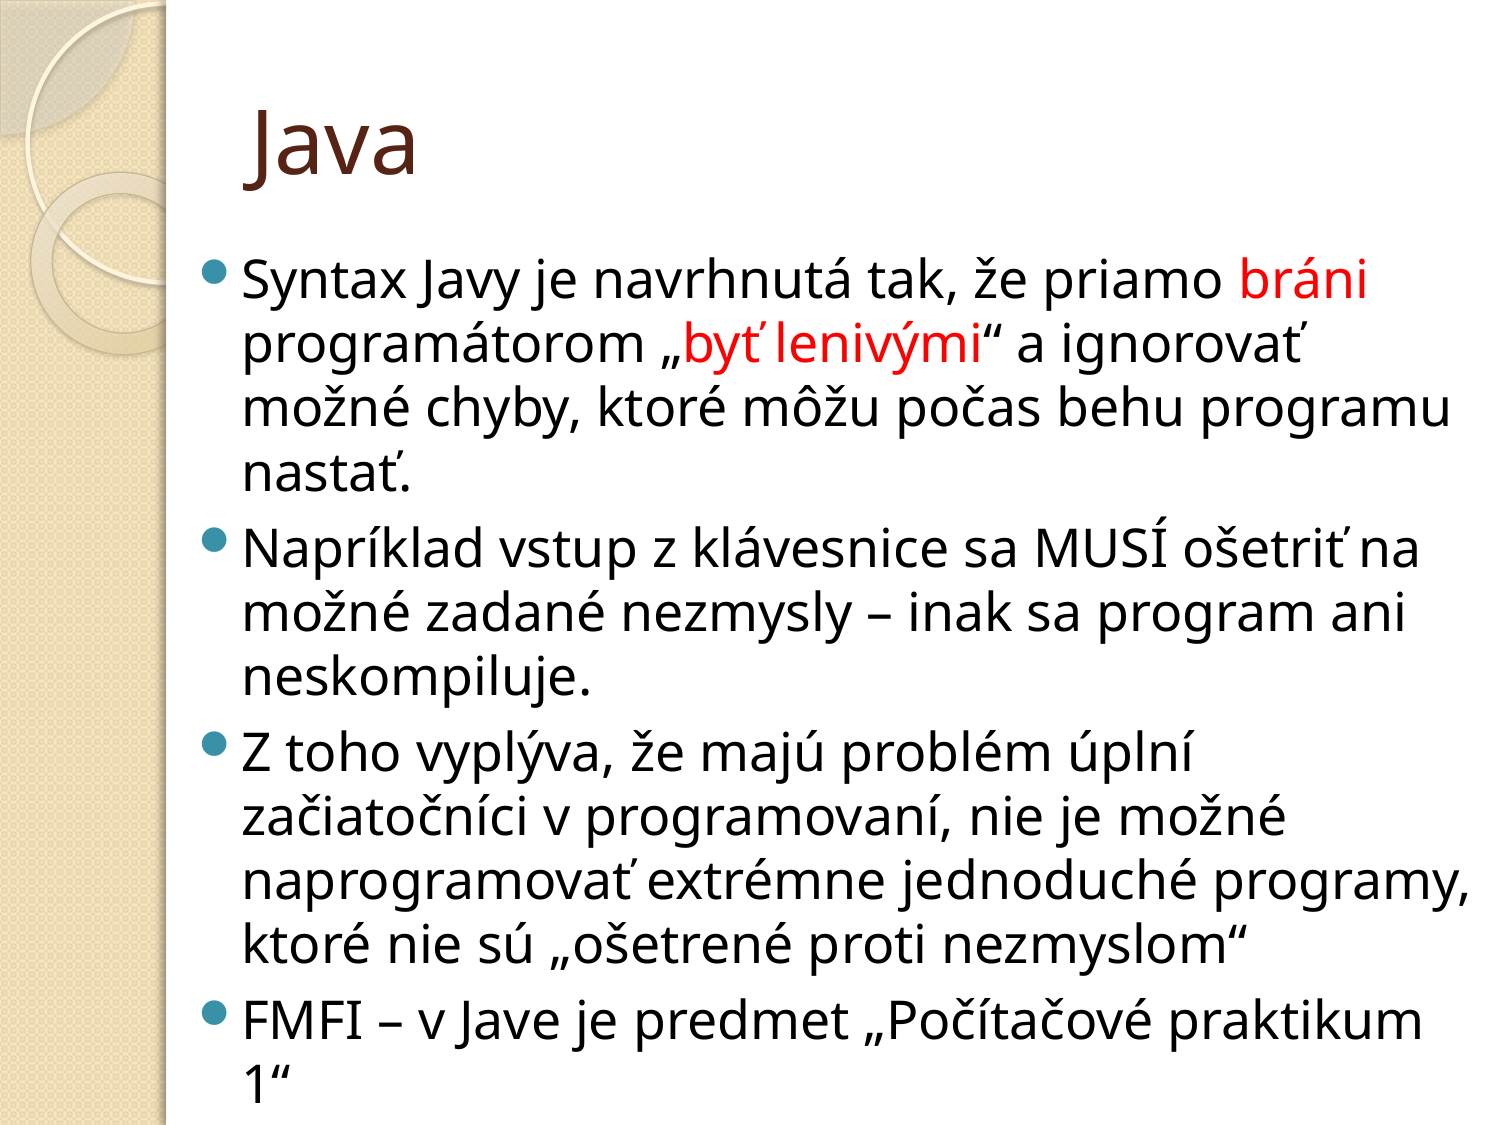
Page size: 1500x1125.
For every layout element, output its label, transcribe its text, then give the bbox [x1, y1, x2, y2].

list Syntax Javy je navrhnutá tak, že priamo bráni programátorom „byť lenivými“ a ignorovať možné chyby, ktoré môžu počas behu programu nastať. Napríklad vstup z klávesnice sa MUSÍ ošetriť na možné zadané nezmysly – inak sa program ani neskompiluje. Z toho vyplýva, že majú problém úplní začiatočníci v programovaní, nie je možné naprogramovať extrémne jednoduché programy, ktoré nie sú „ošetrené proti nezmyslom“ FMFI – v Jave je predmet „Počítačové praktikum 1“ [171, 237, 1500, 1125]
title Java [235, 45, 1466, 233]
